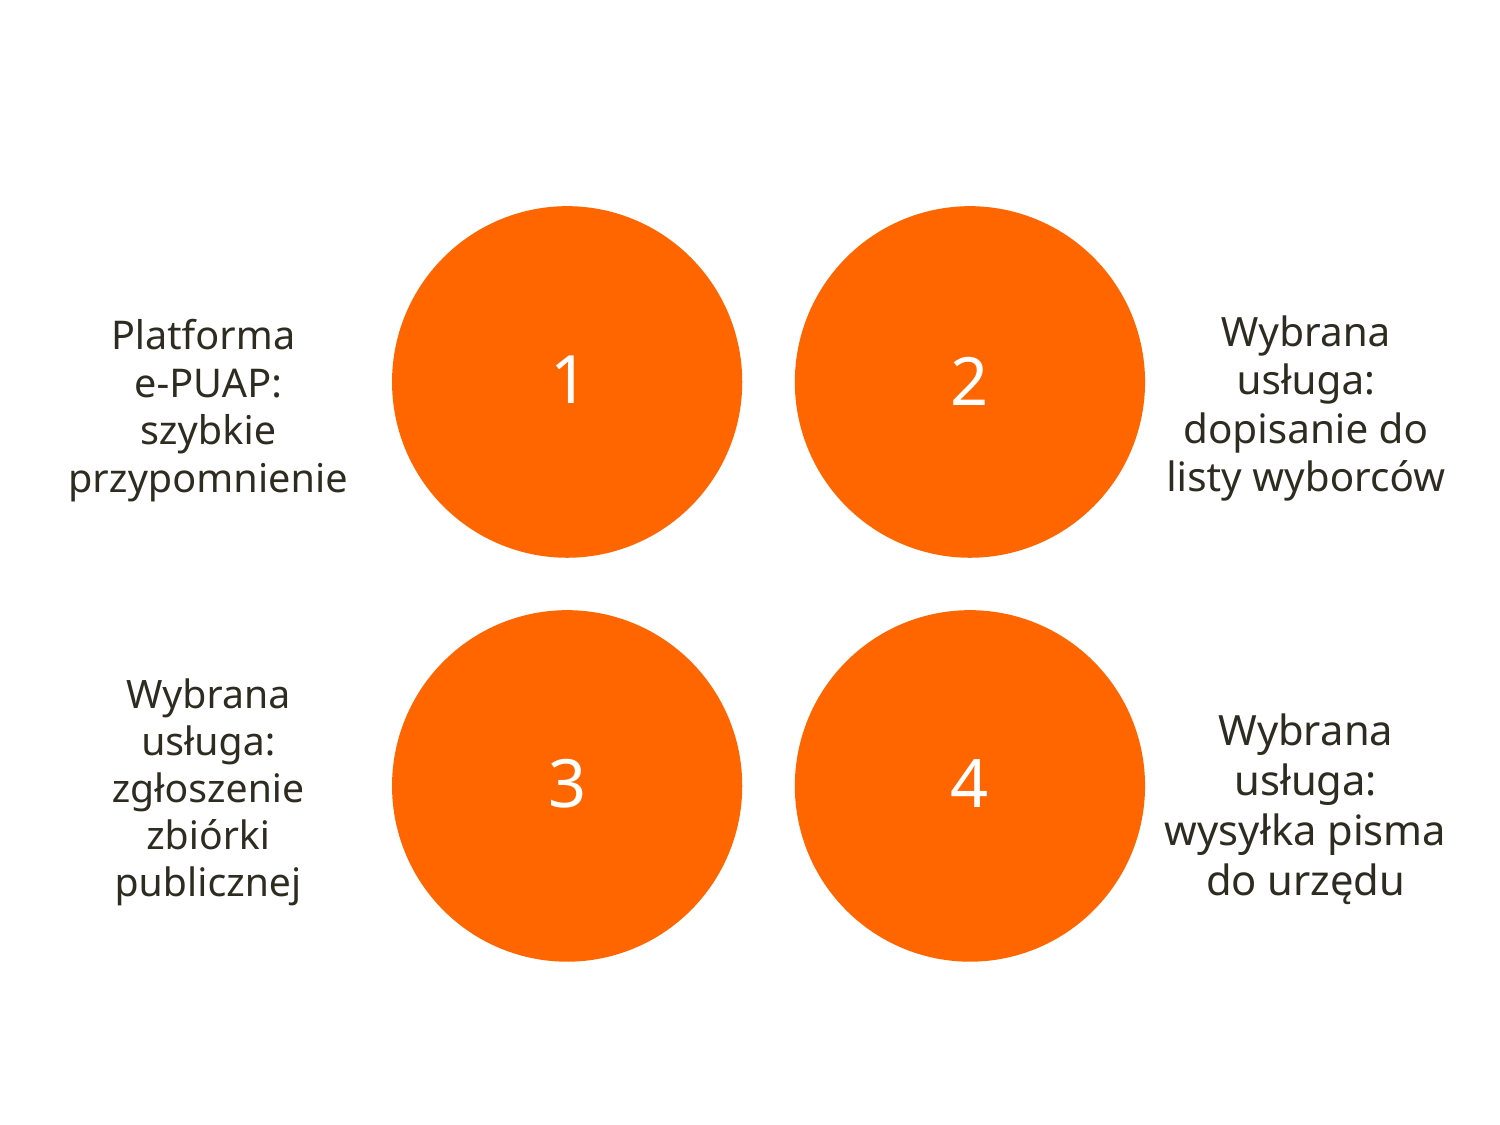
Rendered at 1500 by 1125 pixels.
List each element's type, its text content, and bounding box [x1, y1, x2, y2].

title 1 [446, 258, 693, 510]
list Platforma e-PUAP: szybkie przypomnienie [51, 256, 366, 508]
list 3 [433, 669, 701, 903]
list Wybrana usługa: dopisanie do listy wyborców [1149, 256, 1463, 508]
list 2 [836, 267, 1104, 501]
list Wybrana usługa: wysyłka pisma do urzędu [1149, 660, 1463, 912]
list 4 [836, 669, 1104, 903]
list Wybrana usługa: zgłoszenie zbiórki publicznej [51, 660, 366, 912]
